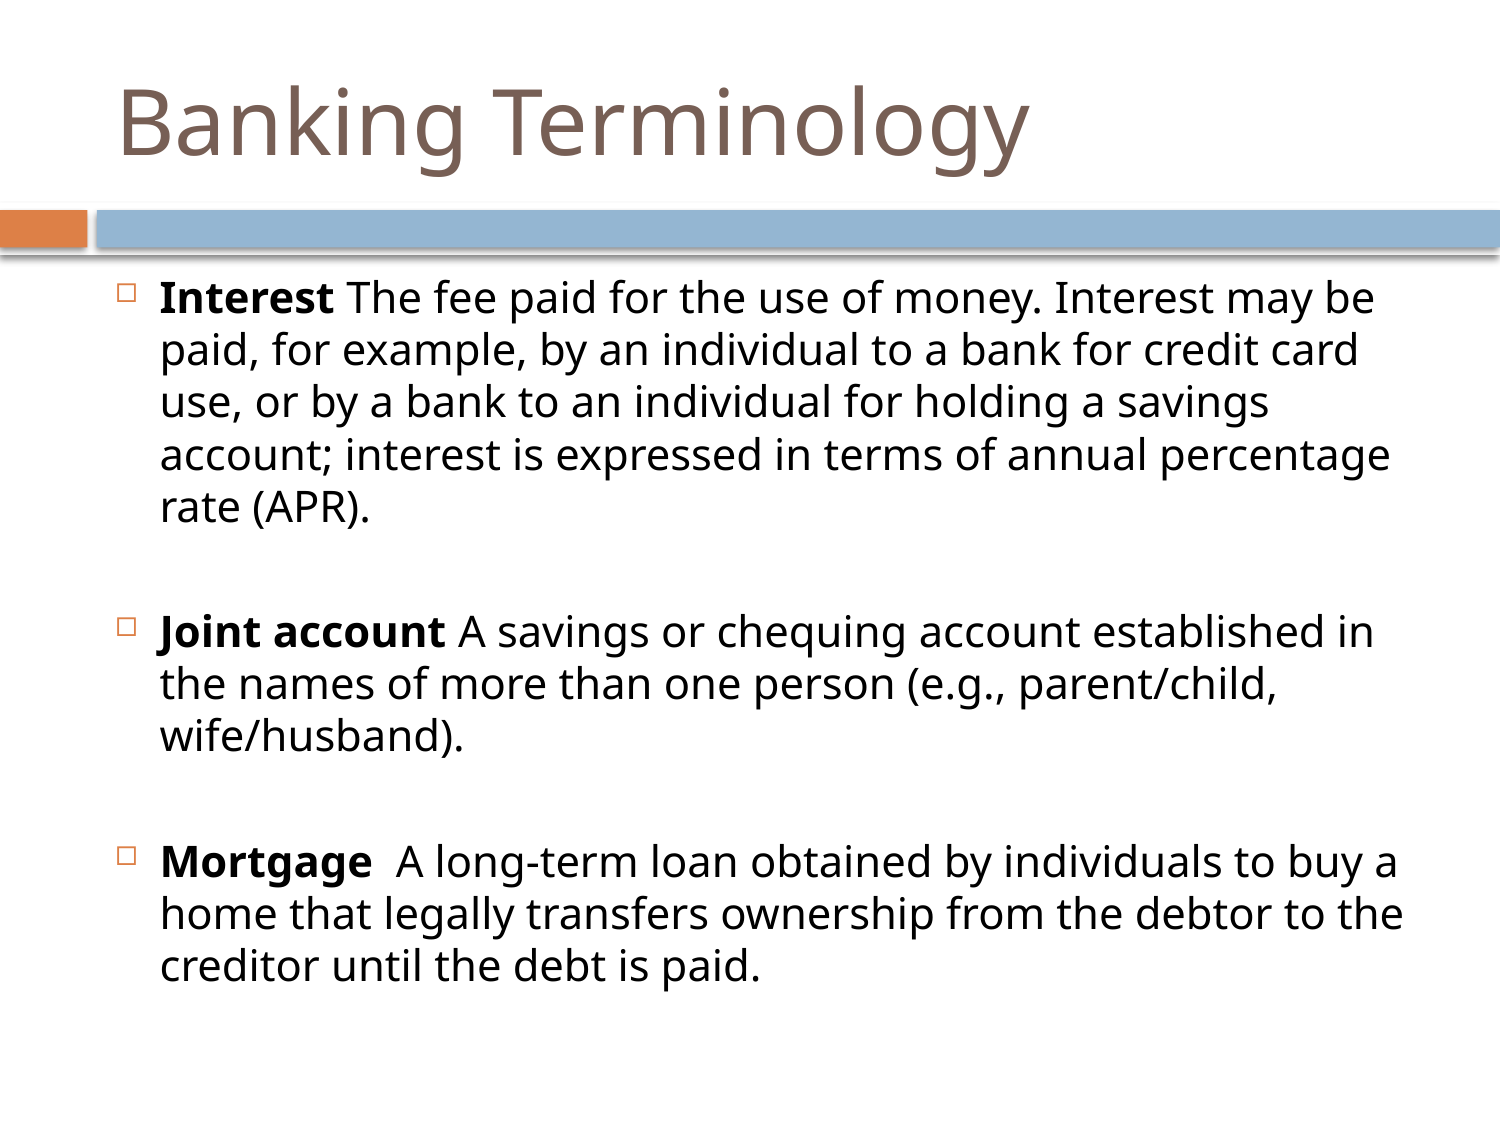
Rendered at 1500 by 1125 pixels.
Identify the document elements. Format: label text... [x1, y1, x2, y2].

list Interest The fee paid for the use of money. Interest may be paid, for example, by an individual to a bank for credit card use, or by a bank to an individual for holding a savings account; interest is expressed in terms of annual percentage rate (APR). Joint account A savings or chequing account established in the names of more than one person (e.g., parent/child, wife/husband). Mortgage A long-term loan obtained by individuals to buy a home that legally transfers ownership from the debtor to the creditor until the debt is paid. [100, 262, 1438, 1000]
title Banking Terminology [100, 37, 1438, 200]
